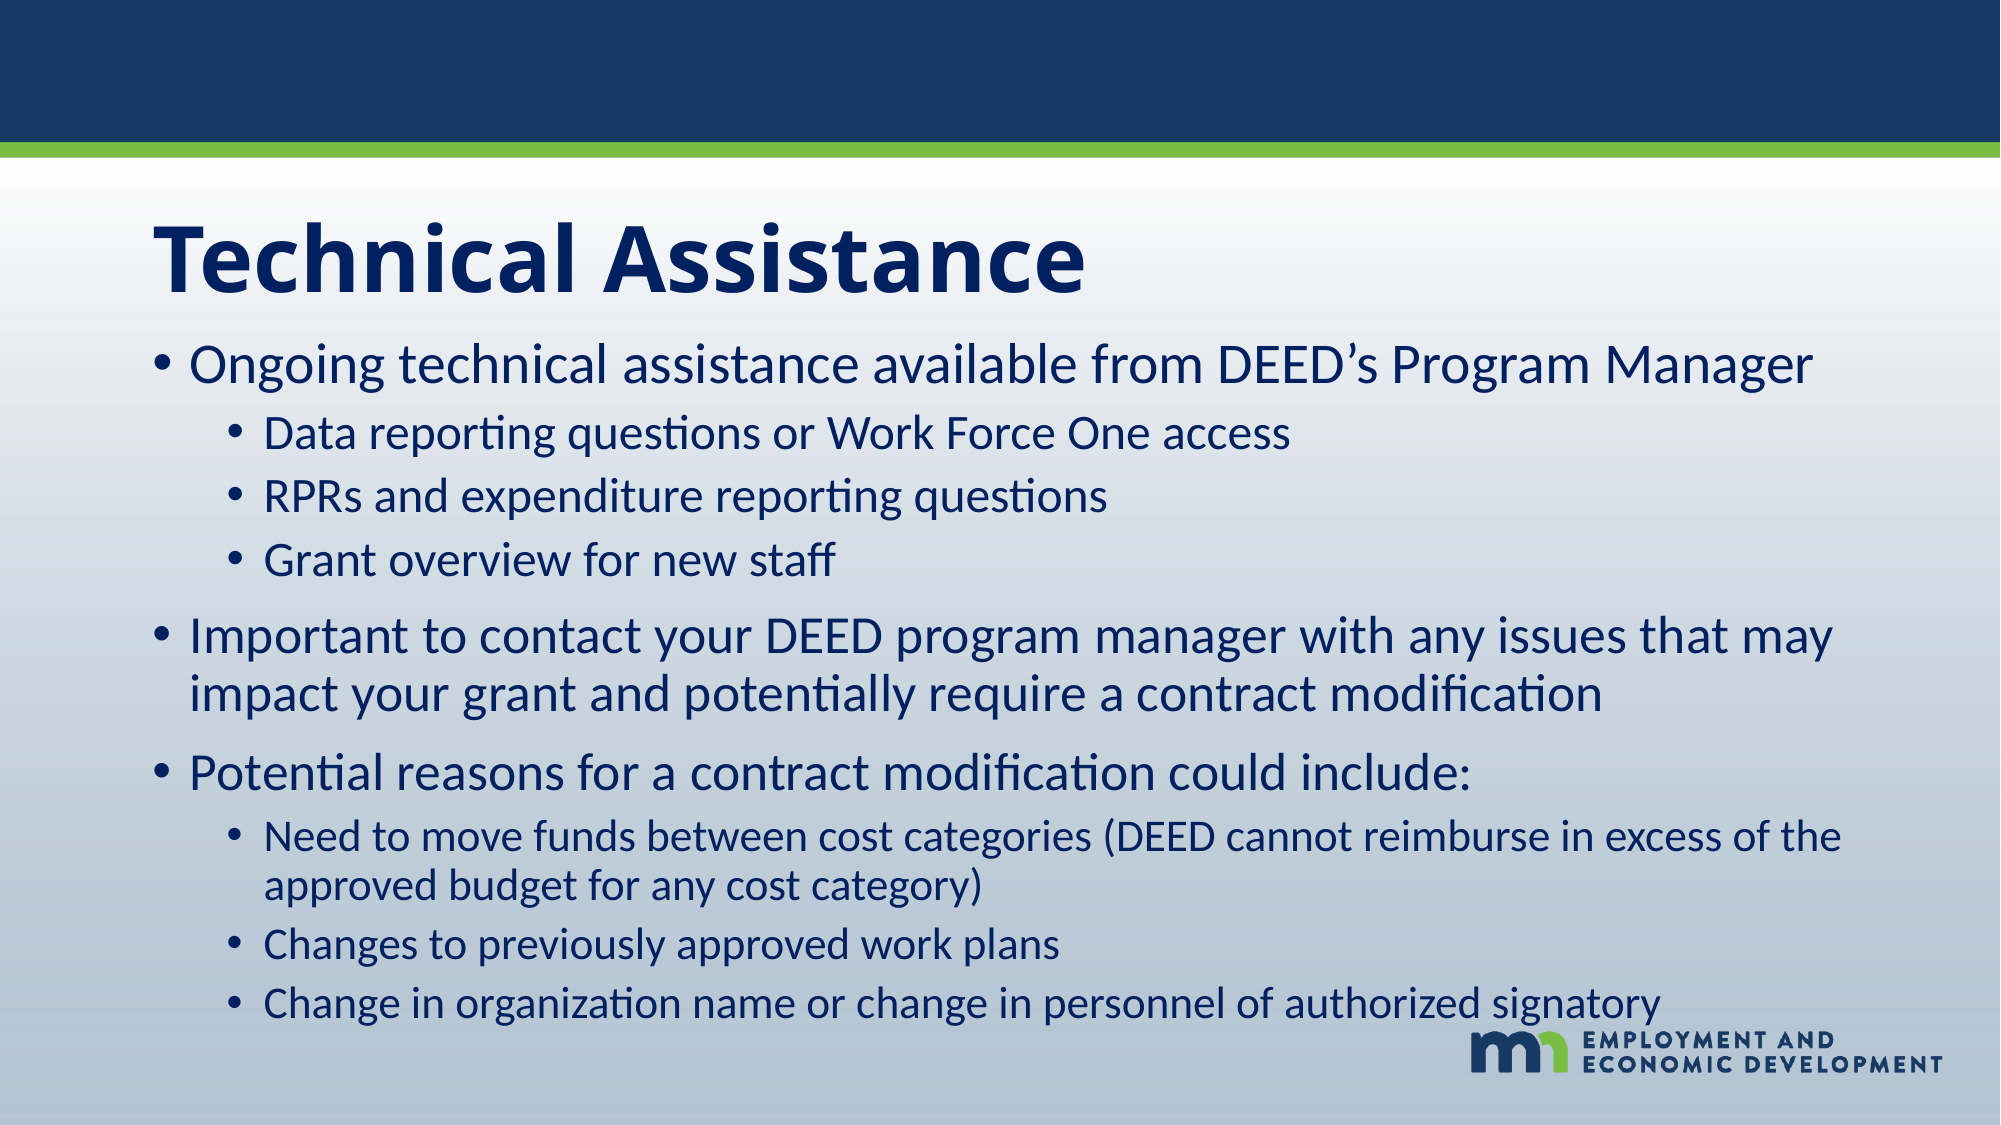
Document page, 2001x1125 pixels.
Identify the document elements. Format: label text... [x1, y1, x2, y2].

list Ongoing technical assistance available from DEED’s Program Manager Data reporting questions or Work Force One access RPRs and expenditure reporting questions Grant overview for new staff Important to contact your DEED program manager with any issues that may impact your grant and potentially require a contract modification Potential reasons for a contract modification could include: Need to move funds between cost categories (DEED cannot reimburse in excess of the approved budget for any cost category) Changes to previously approved work plans Change in organization name or change in personnel of authorized signatory [137, 326, 1863, 1041]
title Technical Assistance [137, 153, 1863, 326]
picture [0, 0, 2000, 1125]
